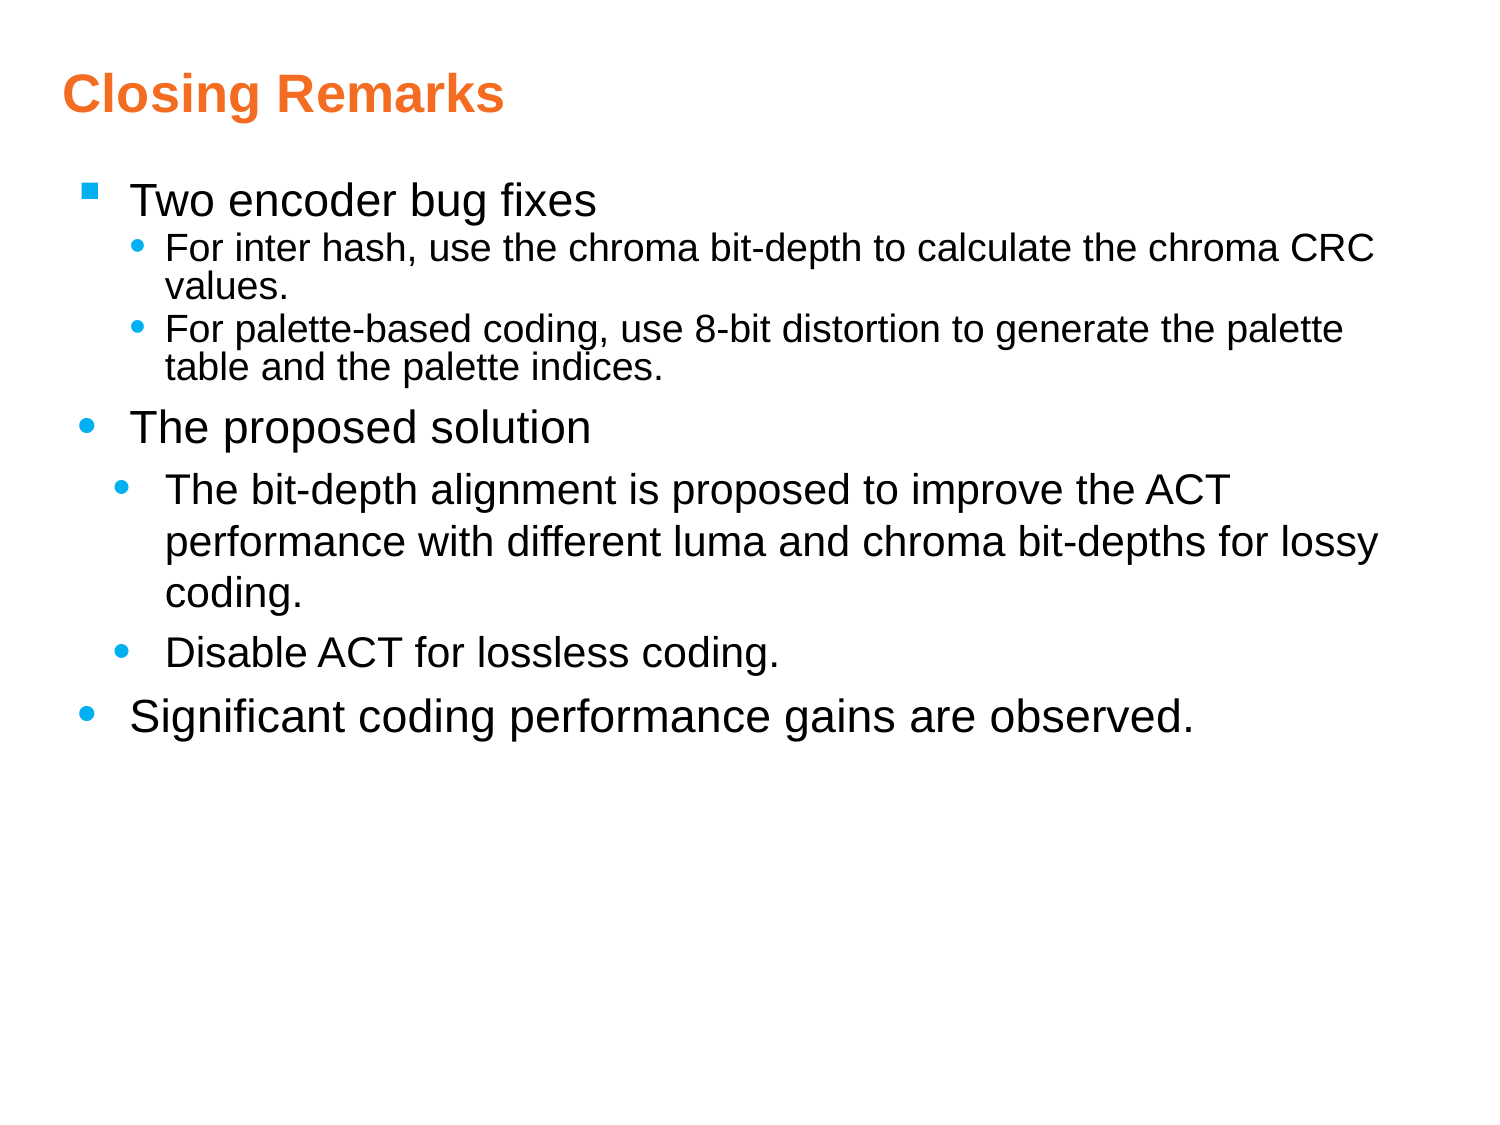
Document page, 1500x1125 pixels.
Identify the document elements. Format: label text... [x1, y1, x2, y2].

text_box Closing Remarks [47, 45, 1438, 138]
text_box Two encoder bug fixes For inter hash, use the chroma bit-depth to calculate the chroma CRC values. For palette-based coding, use 8-bit distortion to generate the palette table and the palette indices. The proposed solution The bit-depth alignment is proposed to improve the ACT performance with different luma and chroma bit-depths for lossy coding. Disable ACT for lossless coding. Significant coding performance gains are observed. [62, 162, 1413, 750]
